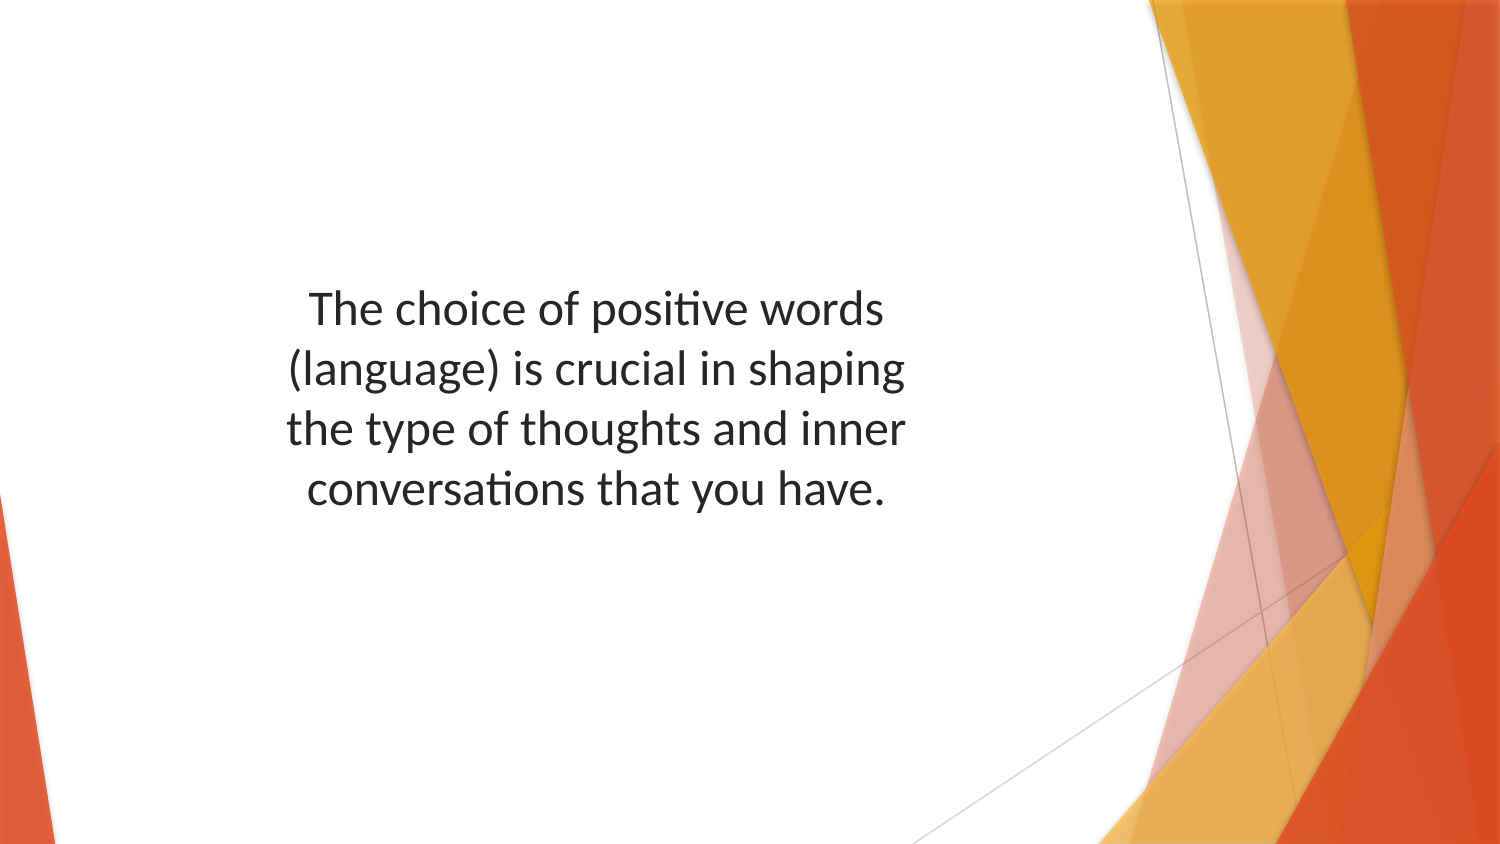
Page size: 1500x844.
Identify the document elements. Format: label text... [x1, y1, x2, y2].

list The choice of positive words (language) is crucial in shaping the type of thoughts and inner conversations that you have. [253, 268, 939, 718]
